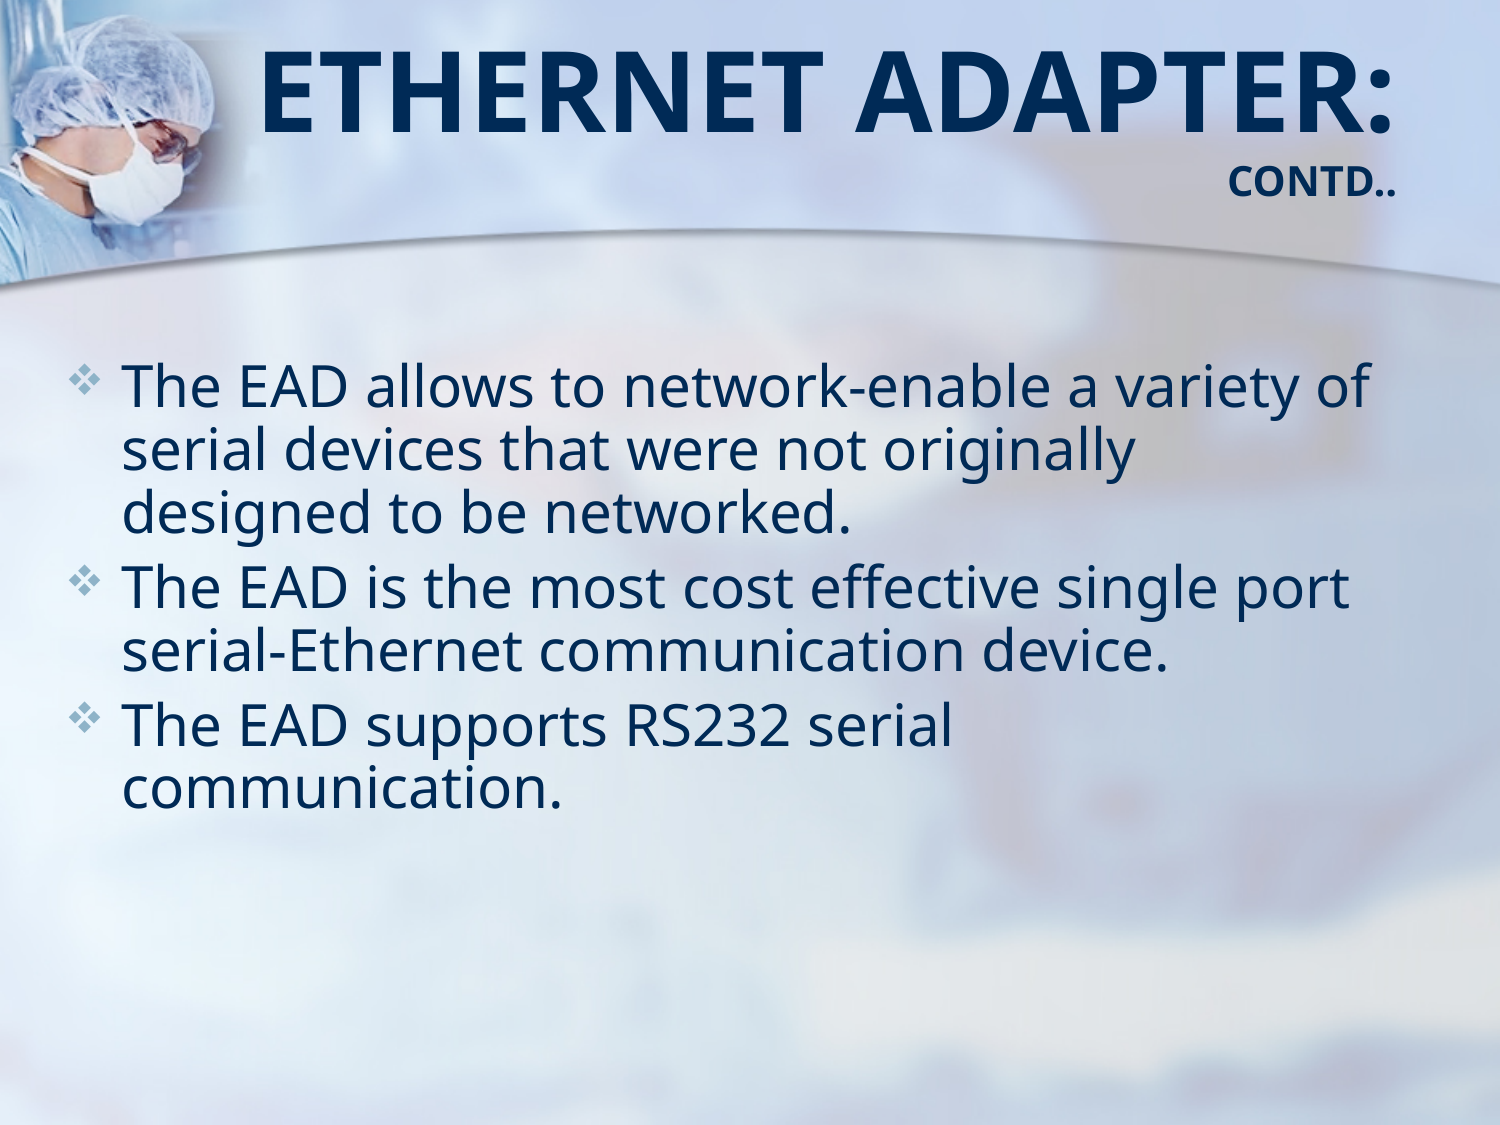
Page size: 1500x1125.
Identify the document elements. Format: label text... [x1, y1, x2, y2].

list The EAD allows to network-enable a variety of serial devices that were not originally designed to be networked. The EAD is the most cost effective single port serial-Ethernet communication device. The EAD supports RS232 serial communication. [49, 349, 1413, 838]
title ETHERNET ADAPTER: contd.. [199, 24, 1413, 201]
picture [0, 0, 1500, 1125]
